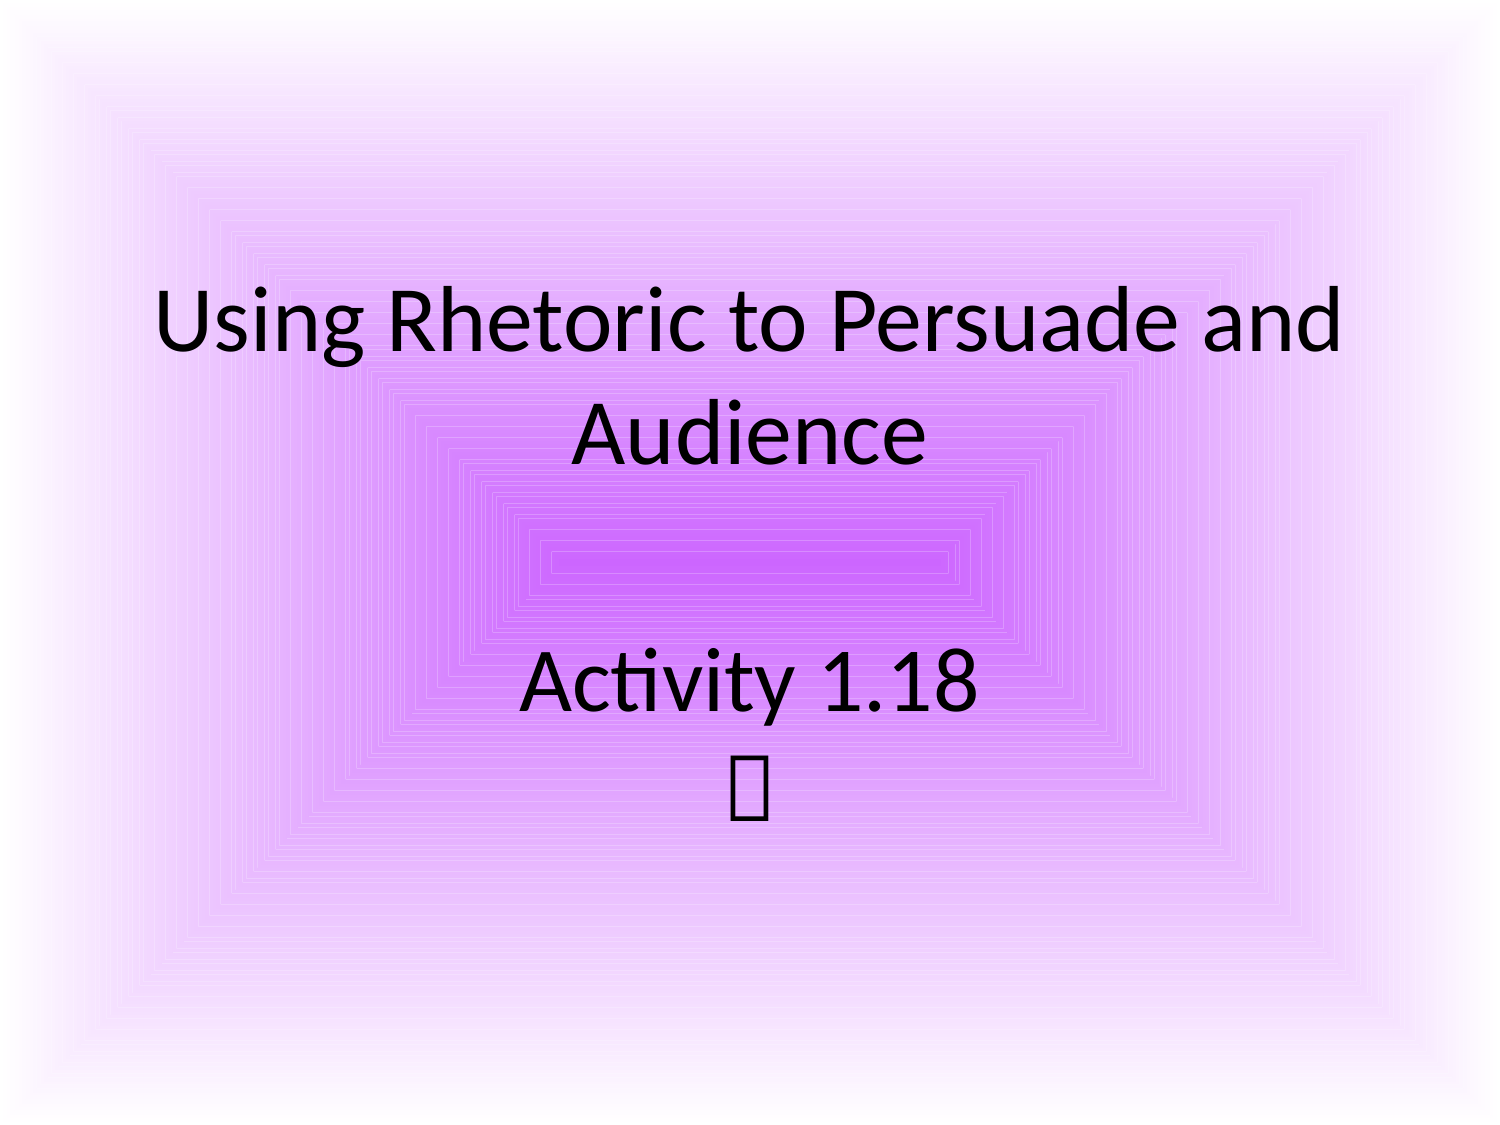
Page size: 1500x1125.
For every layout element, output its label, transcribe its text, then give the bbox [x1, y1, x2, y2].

text_box Activity 1.18  [112, 608, 1388, 850]
title Using Rhetoric to Persuade and Audience [112, 249, 1388, 492]
